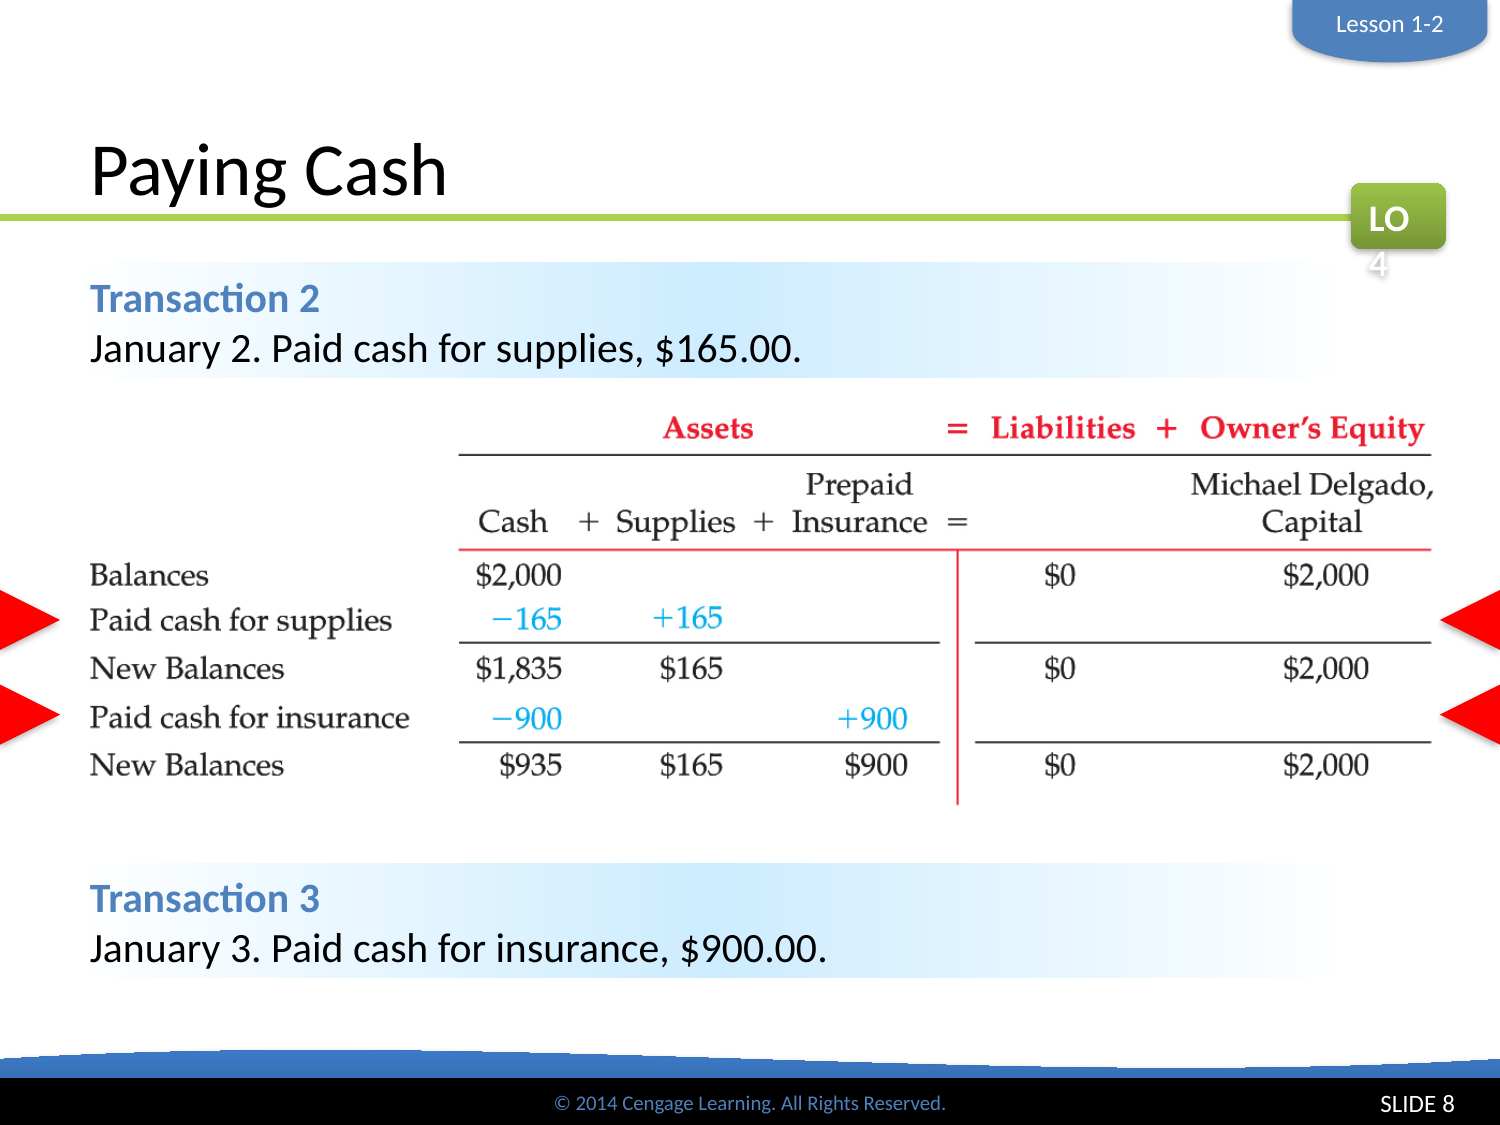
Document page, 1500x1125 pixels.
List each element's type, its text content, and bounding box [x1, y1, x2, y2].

title Paying Cash [75, 29, 1350, 218]
picture [87, 412, 1438, 811]
text_box Lesson 1-2 [1321, 0, 1459, 45]
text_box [0, 684, 82, 745]
slide_number SLIDE 8 [1170, 1080, 1470, 1125]
text_box Transaction 2 January 2. Paid cash for supplies, $165.00. [74, 262, 1350, 378]
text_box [1441, 589, 1500, 651]
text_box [1441, 684, 1500, 745]
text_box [0, 589, 82, 651]
text_box LO4 [1350, 183, 1446, 250]
text_box Transaction 3 January 3. Paid cash for insurance, $900.00. [74, 863, 1350, 978]
text_box [1292, 0, 1488, 63]
